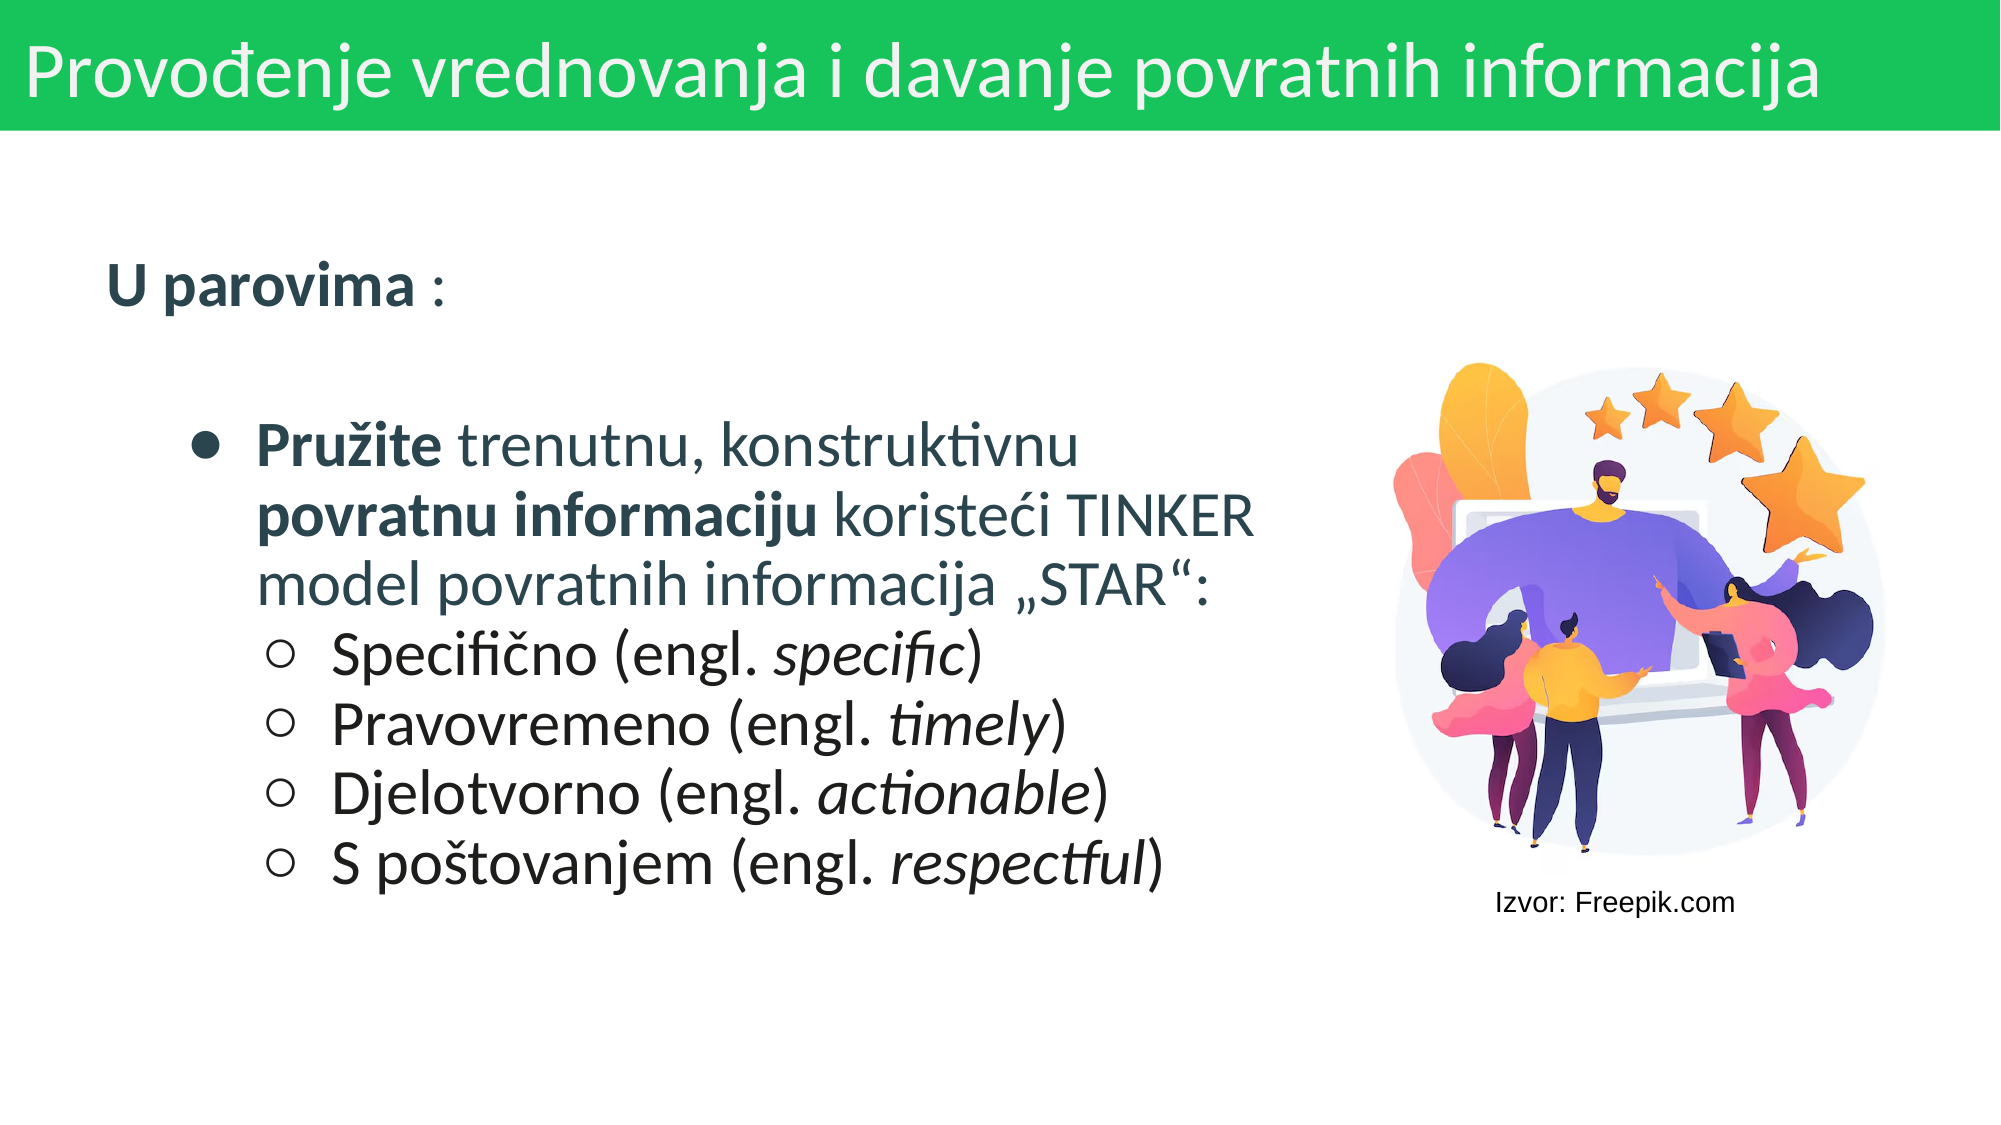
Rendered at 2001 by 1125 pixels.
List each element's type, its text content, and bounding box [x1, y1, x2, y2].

list U parovima : Pružite trenutnu, konstruktivnu povratnu informaciju koristeći TINKER model povratnih informacija „STAR“: Specifično (engl. specific) Pravovremeno​ (engl. timely) Djelotvorno​ (engl. actionable) S poštovanjem (engl. respectful) [16, 144, 1299, 1108]
picture [1315, 282, 1967, 935]
title Provođenje vrednovanja i davanje povratnih informacija [16, 13, 1976, 131]
